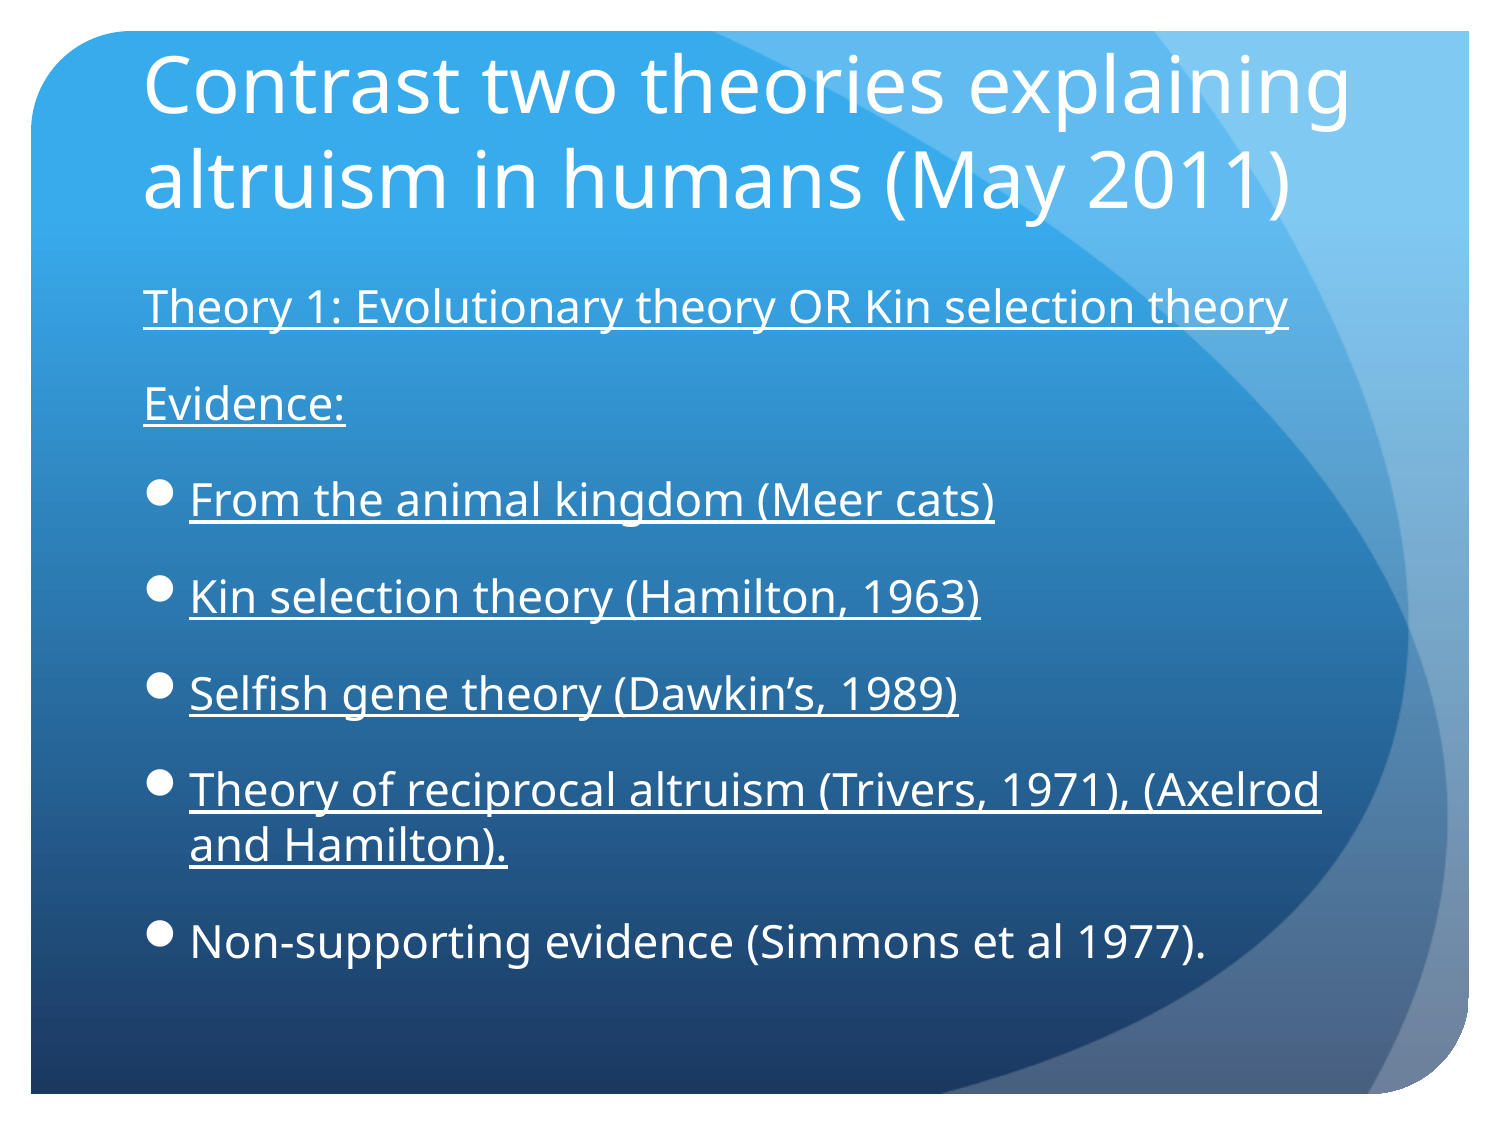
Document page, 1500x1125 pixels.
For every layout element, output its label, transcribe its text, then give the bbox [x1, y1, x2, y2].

picture [24, 30, 1473, 1094]
title Contrast two theories explaining altruism in humans (May 2011) [127, 62, 1372, 270]
list Theory 1: Evolutionary theory OR Kin selection theory Evidence: From the animal kingdom (Meer cats) Kin selection theory (Hamilton, 1963) Selfish gene theory (Dawkin’s, 1989) Theory of reciprocal altruism (Trivers, 1971), (Axelrod and Hamilton). Non-supporting evidence (Simmons et al 1977). [127, 270, 1372, 991]
